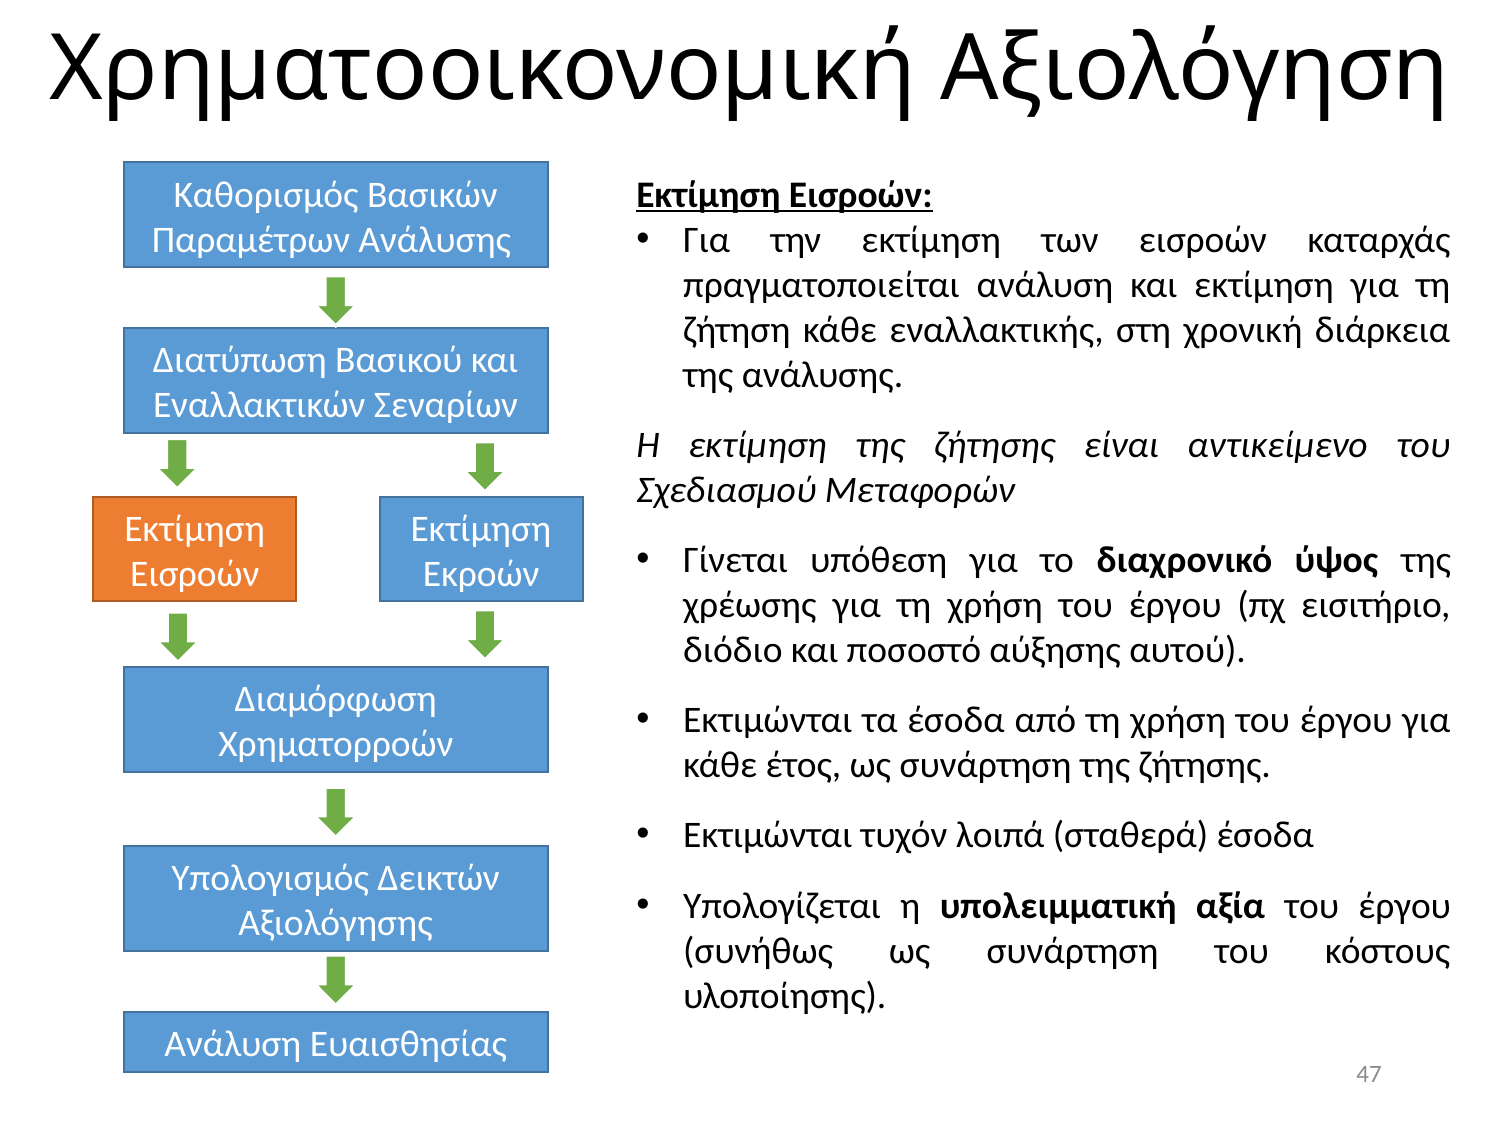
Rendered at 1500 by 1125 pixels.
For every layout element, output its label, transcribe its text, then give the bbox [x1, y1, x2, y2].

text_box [93, 162, 583, 1073]
title Χρηματοοικονομική Αξιολόγηση [0, 0, 1500, 141]
slide_number 47 [1059, 1049, 1397, 1103]
text_box Εκτίμηση Εισροών: Για την εκτίμηση των εισροών καταρχάς πραγματοποιείται ανάλυση και εκτίμηση για τη ζήτηση κάθε εναλλακτικής, στη χρονική διάρκεια της ανάλυσης. Η εκτίμηση της ζήτησης είναι αντικείμενο του Σχεδιασμού Μεταφορών Γίνεται υπόθεση για το διαχρονικό ύψος της χρέωσης για τη χρήση του έργου (πχ εισιτήριο, διόδιο και ποσοστό αύξησης αυτού). Εκτιμώνται τα έσοδα από τη χρήση του έργου για κάθε έτος, ως συνάρτηση της ζήτησης. Εκτιμώνται τυχόν λοιπά (σταθερά) έσοδα Υπολογίζεται η υπολειμματική αξία του έργου (συνήθως ως συνάρτηση του κόστους υλοποίησης). [621, 162, 1466, 1049]
